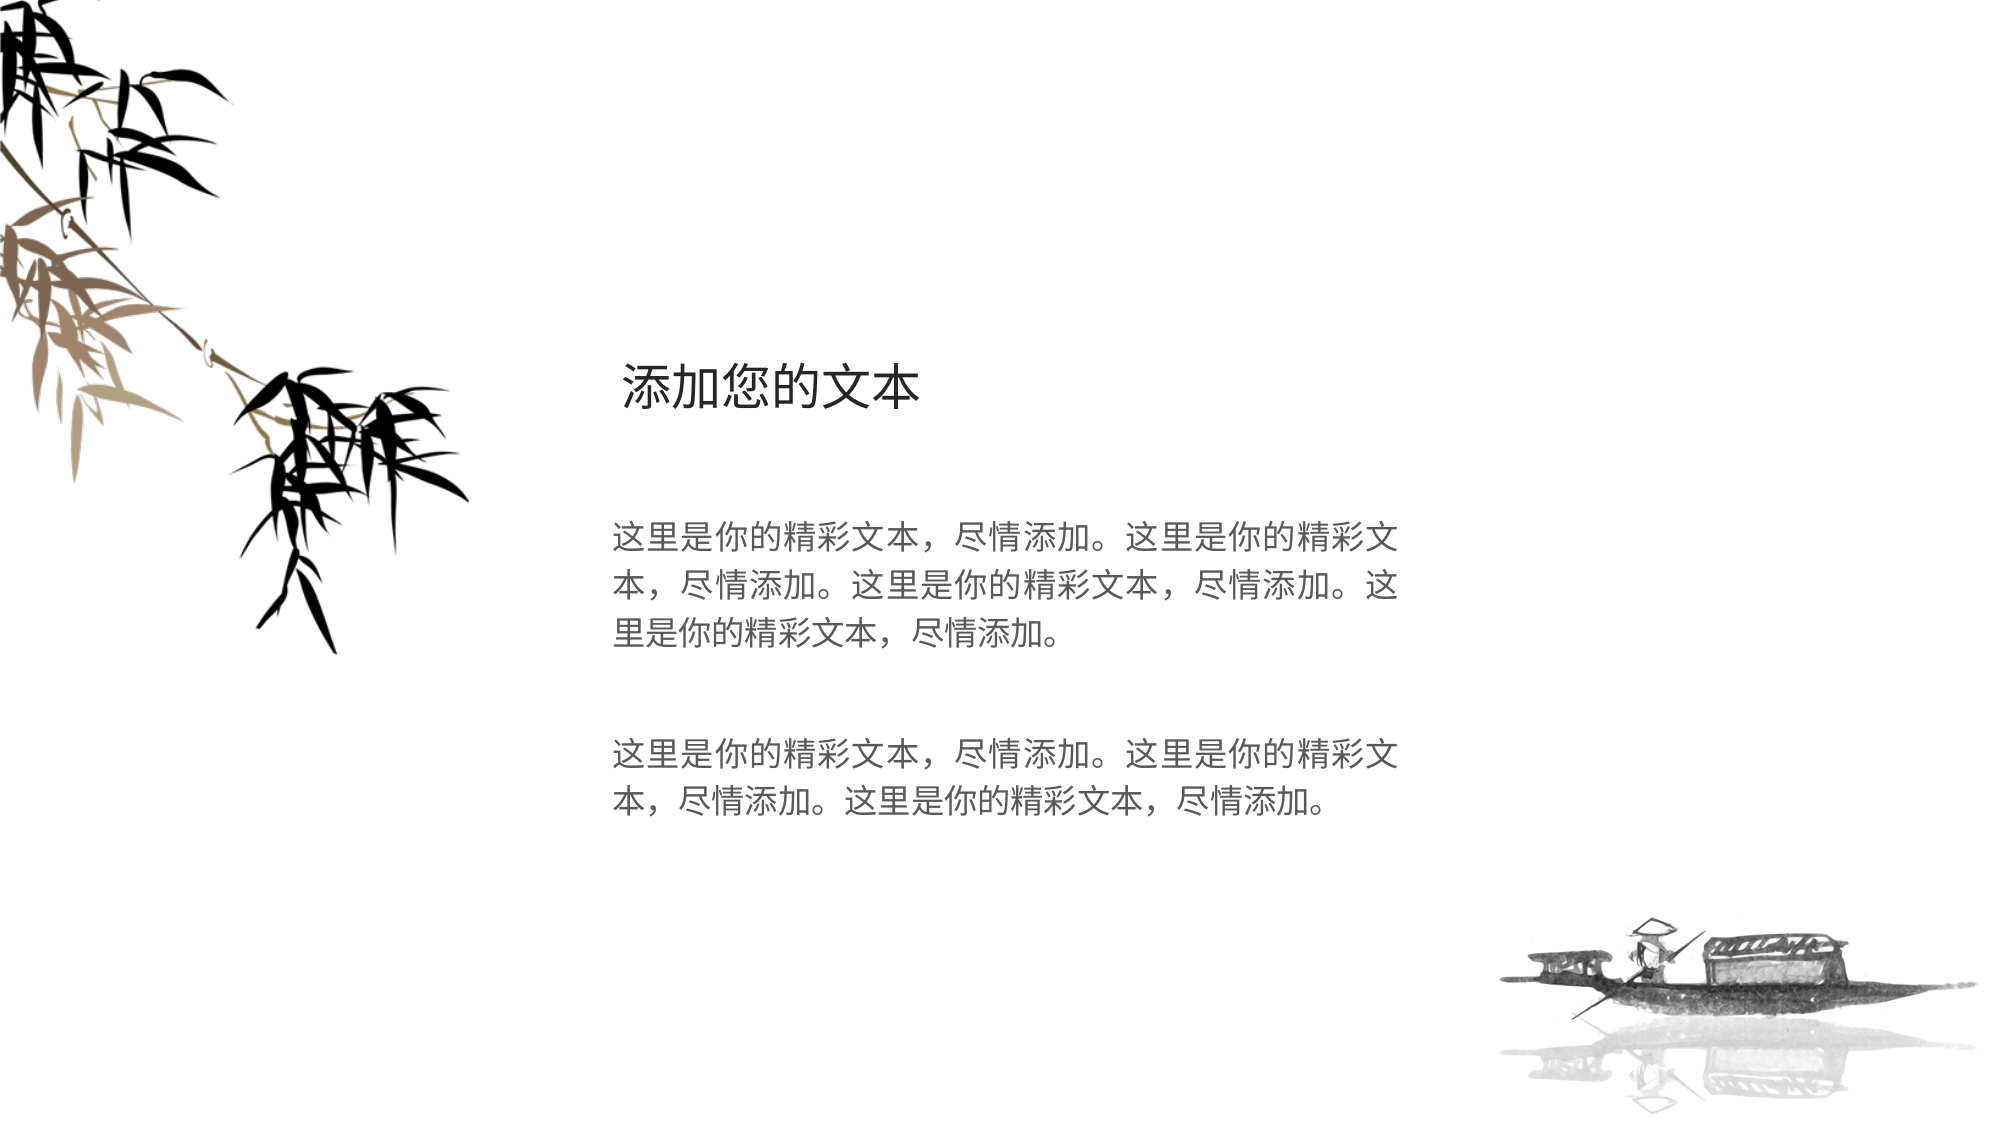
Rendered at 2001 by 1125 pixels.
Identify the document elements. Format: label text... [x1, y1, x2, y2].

picture [0, 0, 613, 655]
text_box 添加您的文本 [613, 348, 936, 424]
picture [1499, 831, 1980, 1125]
text_box 这里是你的精彩文本，尽情添加。这里是你的精彩文本，尽情添加。这里是你的精彩文本，尽情添加。这里是你的精彩文本，尽情添加。 这里是你的精彩文本，尽情添加。这里是你的精彩文本，尽情添加。这里是你的精彩文本，尽情添加。 [597, 500, 1416, 828]
